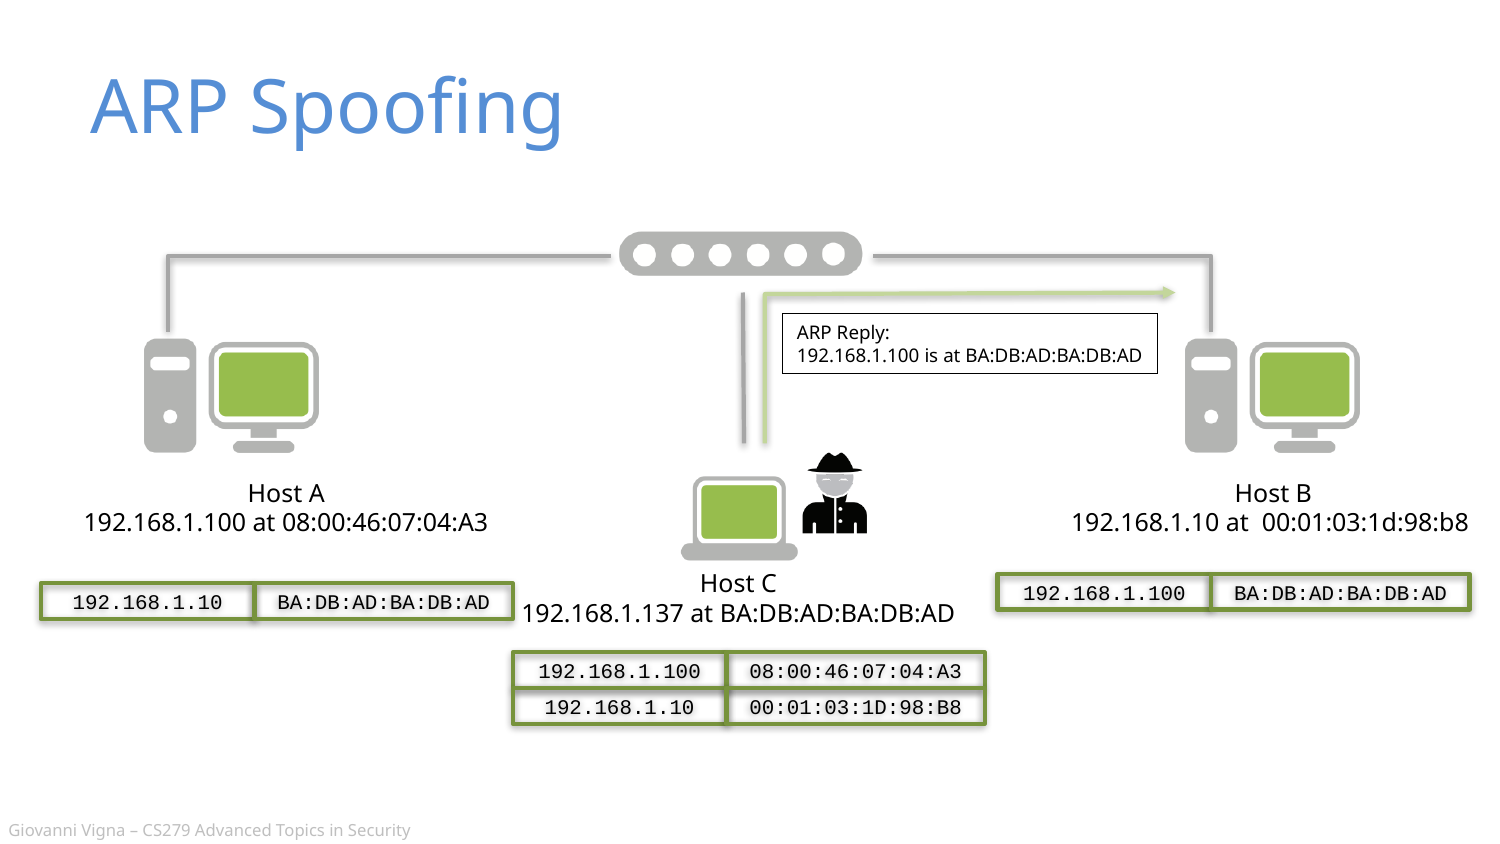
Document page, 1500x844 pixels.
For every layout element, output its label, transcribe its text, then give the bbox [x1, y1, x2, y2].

picture [665, 443, 874, 572]
text_box 192.168.1.10 [511, 686, 723, 726]
text_box 192.168.1.100 [511, 650, 723, 685]
text_box [762, 286, 1176, 444]
text_box ARP Reply: 192.168.1.100 is at BA:DB:AD:BA:DB:AD [782, 313, 1158, 374]
picture [611, 212, 875, 293]
text_box Host C 192.168.1.137 at BA:DB:AD:BA:DB:AD [435, 561, 1042, 635]
text_box 192.168.1.10 [39, 581, 251, 621]
text_box 08:00:46:07:04:A3 [724, 650, 987, 686]
text_box 00:01:03:1D:98:B8 [724, 686, 987, 726]
title ARP Spoofing [75, 33, 1425, 175]
text_box BA:DB:AD:BA:DB:AD [1209, 572, 1472, 612]
text_box Host A 192.168.1.100 at 08:00:46:07:04:A3 [48, 470, 524, 544]
picture [1161, 327, 1382, 470]
text_box BA:DB:AD:BA:DB:AD [252, 581, 515, 621]
text_box 192.168.1.100 [995, 572, 1208, 612]
text_box [880, 254, 1213, 325]
picture [121, 327, 341, 470]
text_box [166, 254, 606, 325]
text_box Host B 192.168.1.10 at 00:01:03:1d:98:b8 [1041, 470, 1500, 544]
